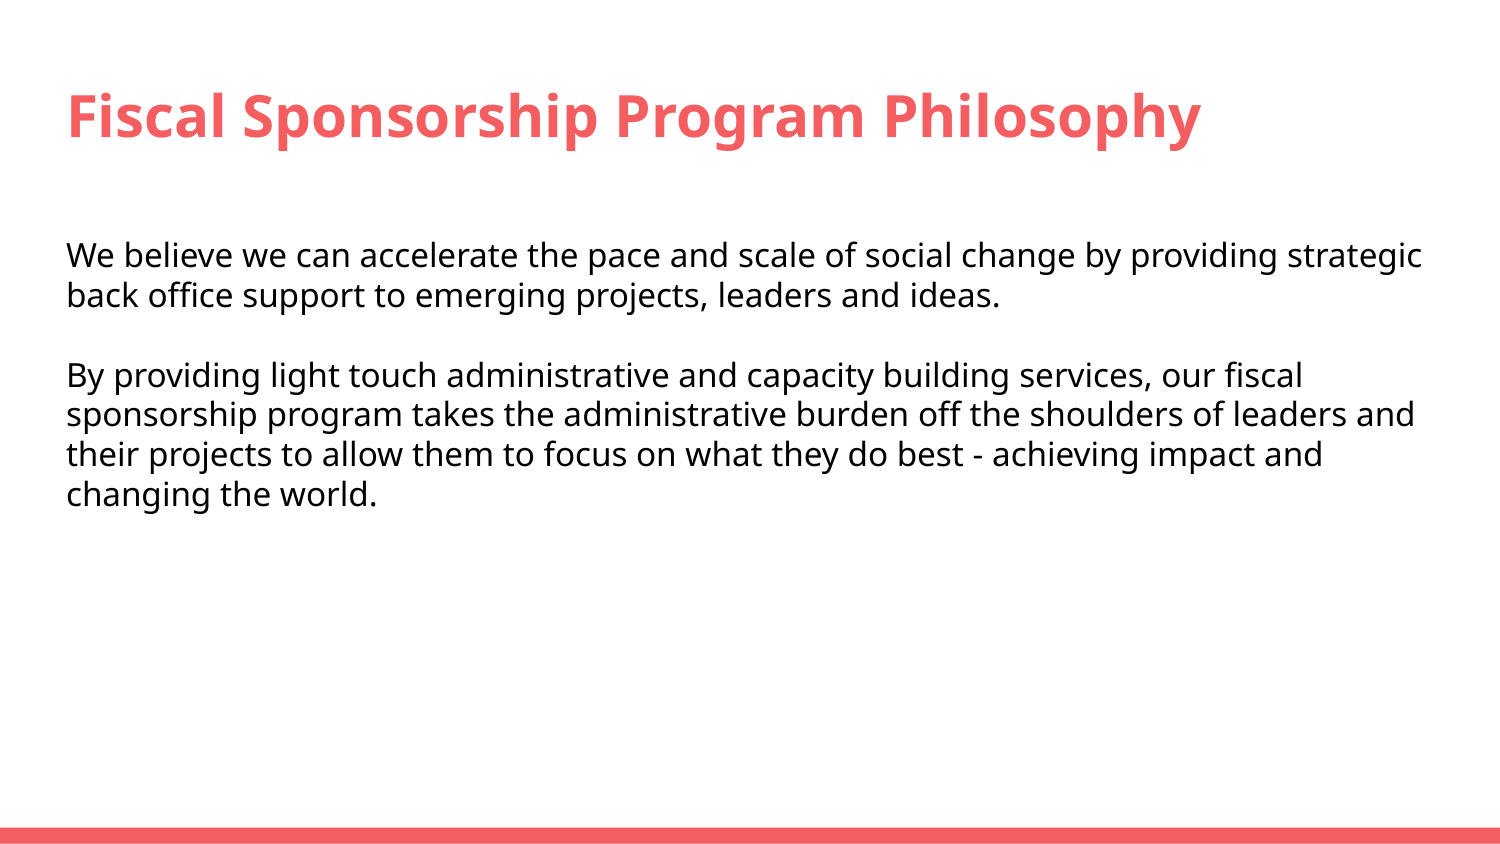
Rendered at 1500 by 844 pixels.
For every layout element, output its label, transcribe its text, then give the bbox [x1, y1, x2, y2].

list We believe we can accelerate the pace and scale of social change by providing strategic back office support to emerging projects, leaders and ideas. By providing light touch administrative and capacity building services, our fiscal sponsorship program takes the administrative burden off the shoulders of leaders and their projects to allow them to focus on what they do best - achieving impact and changing the world. [51, 189, 1449, 698]
title Fiscal Sponsorship Program Philosophy [51, 64, 1449, 167]
